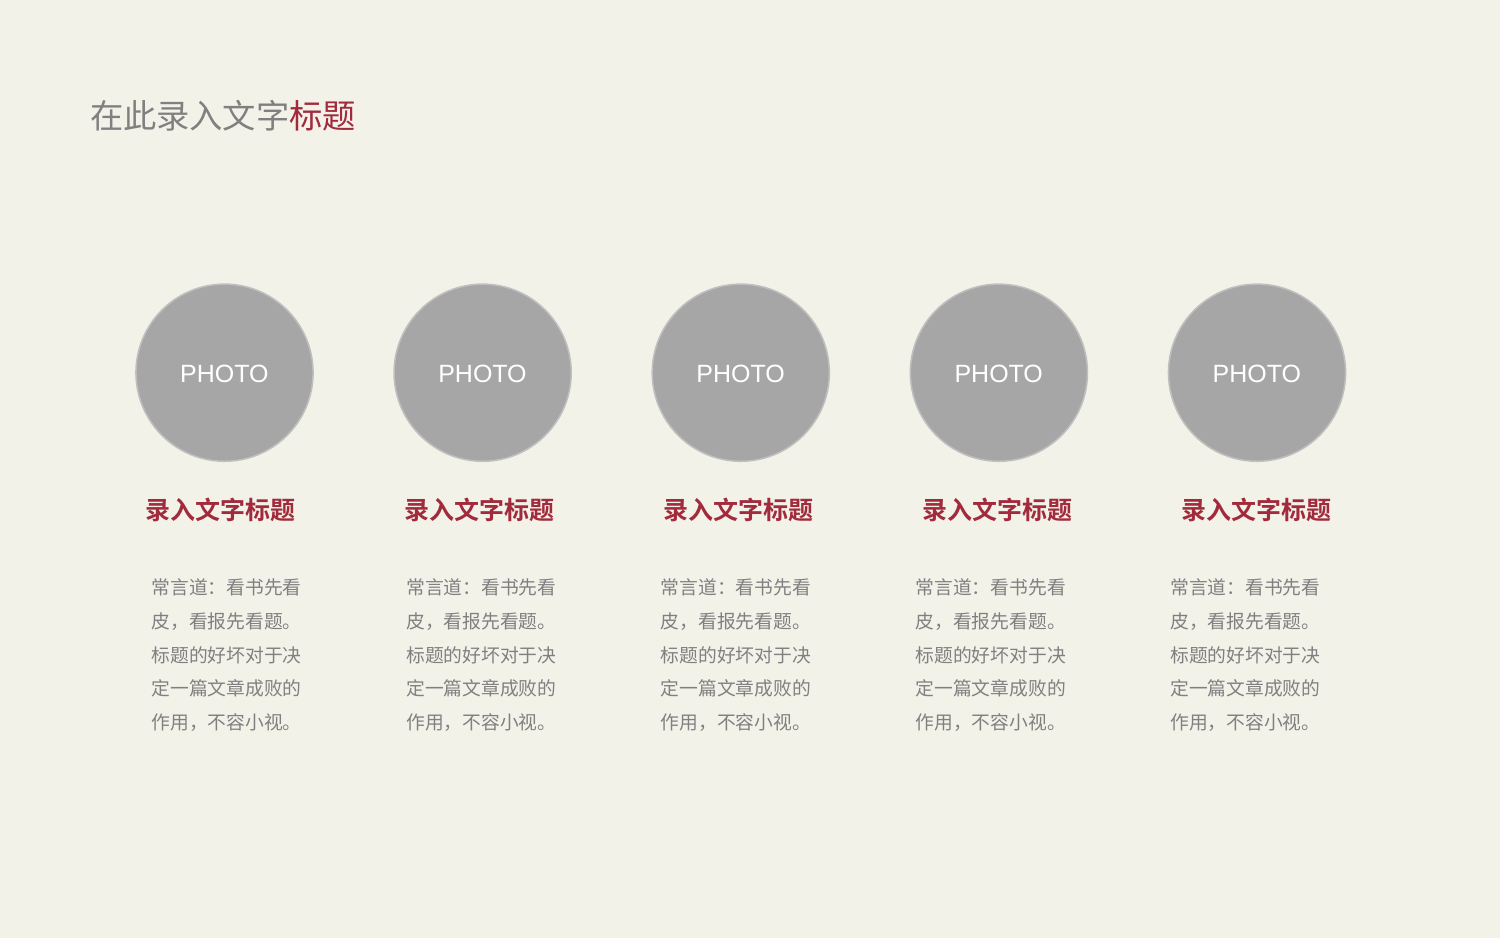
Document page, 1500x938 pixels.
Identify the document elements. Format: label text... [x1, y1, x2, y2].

text_box PHOTO [650, 282, 832, 464]
text_box 录入文字标题 [908, 487, 1088, 532]
title 在此录入文字标题 [75, 37, 1425, 194]
text_box 常言道：看书先看皮，看报先看题。标题的好坏对于决定一篇文章成败的作用，不容小视。 [391, 557, 584, 741]
text_box PHOTO [133, 282, 316, 464]
text_box 常言道：看书先看皮，看报先看题。标题的好坏对于决定一篇文章成败的作用，不容小视。 [900, 557, 1094, 741]
text_box PHOTO [391, 282, 574, 464]
text_box 录入文字标题 [130, 487, 311, 532]
text_box 录入文字标题 [389, 487, 570, 532]
text_box 录入文字标题 [649, 487, 829, 532]
text_box 录入文字标题 [1167, 487, 1347, 532]
text_box PHOTO [1166, 282, 1348, 464]
text_box PHOTO [908, 282, 1090, 464]
text_box 常言道：看书先看皮，看报先看题。标题的好坏对于决定一篇文章成败的作用，不容小视。 [646, 557, 839, 741]
text_box 常言道：看书先看皮，看报先看题。标题的好坏对于决定一篇文章成败的作用，不容小视。 [136, 557, 330, 741]
text_box 常言道：看书先看皮，看报先看题。标题的好坏对于决定一篇文章成败的作用，不容小视。 [1155, 557, 1348, 741]
